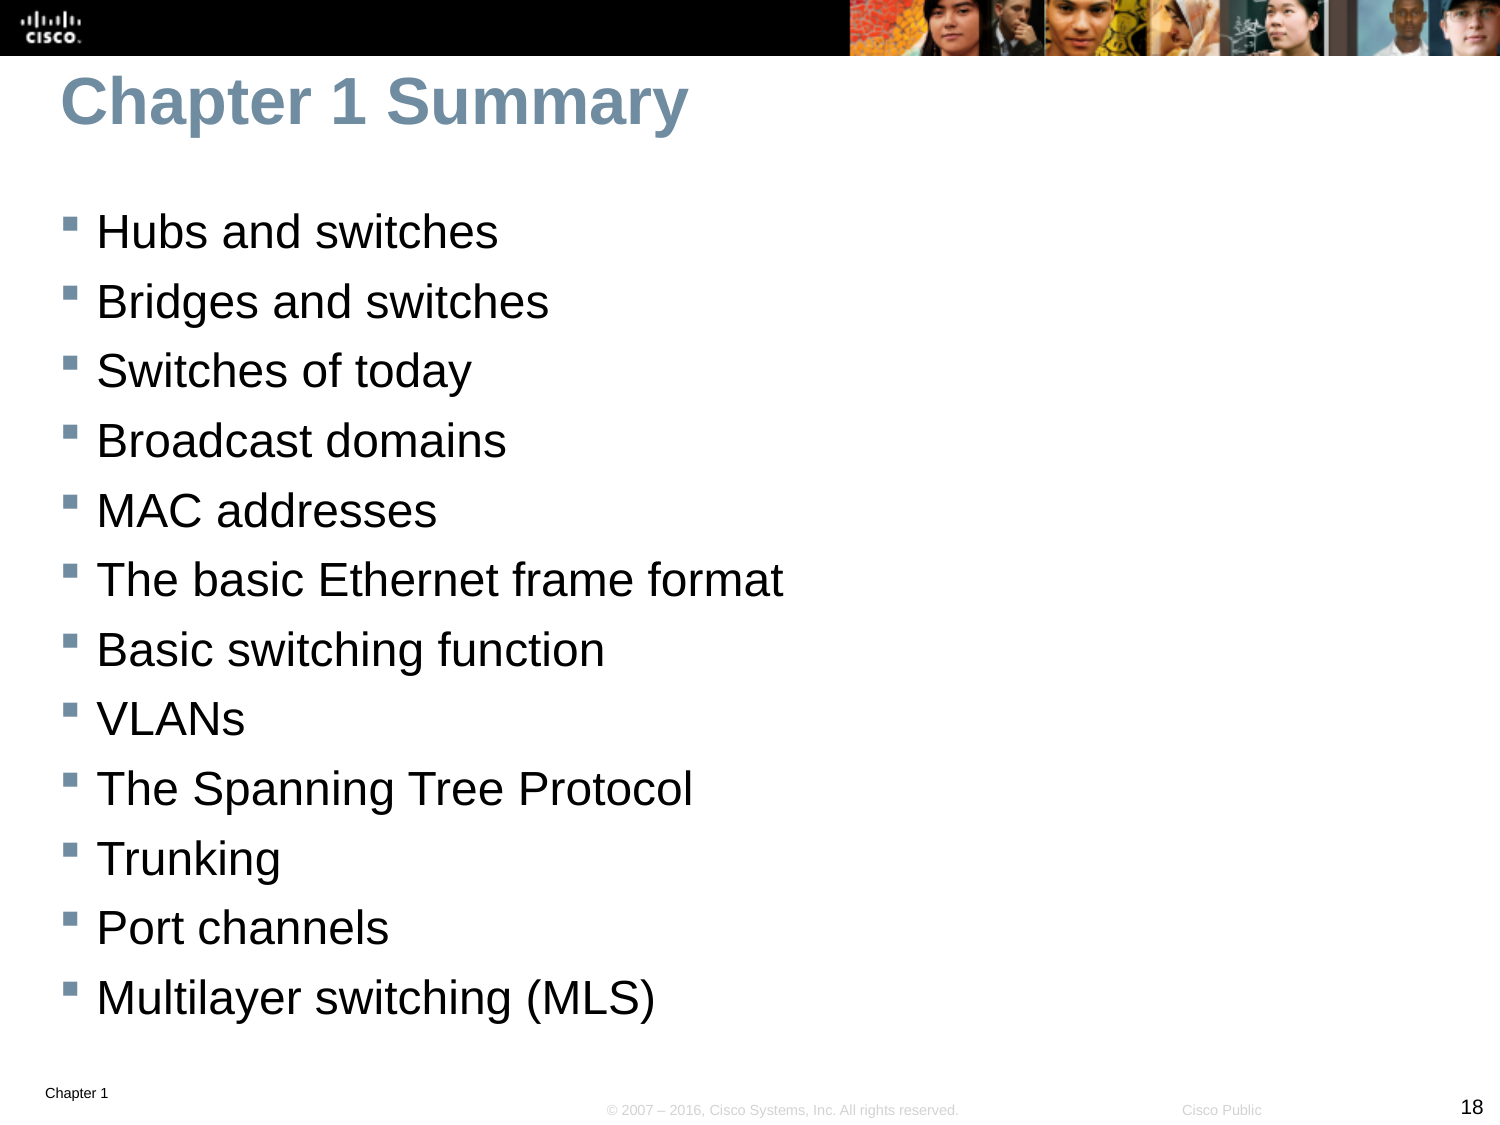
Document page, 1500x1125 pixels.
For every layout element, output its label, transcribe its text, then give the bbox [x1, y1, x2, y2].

list Hubs and switches Bridges and switches Switches of today Broadcast domains MAC addresses The basic Ethernet frame format Basic switching function VLANs The Spanning Tree Protocol Trunking Port channels Multilayer switching (MLS) [45, 193, 1444, 1037]
picture [0, 0, 1500, 56]
title Chapter 1 Summary [45, 59, 1444, 182]
